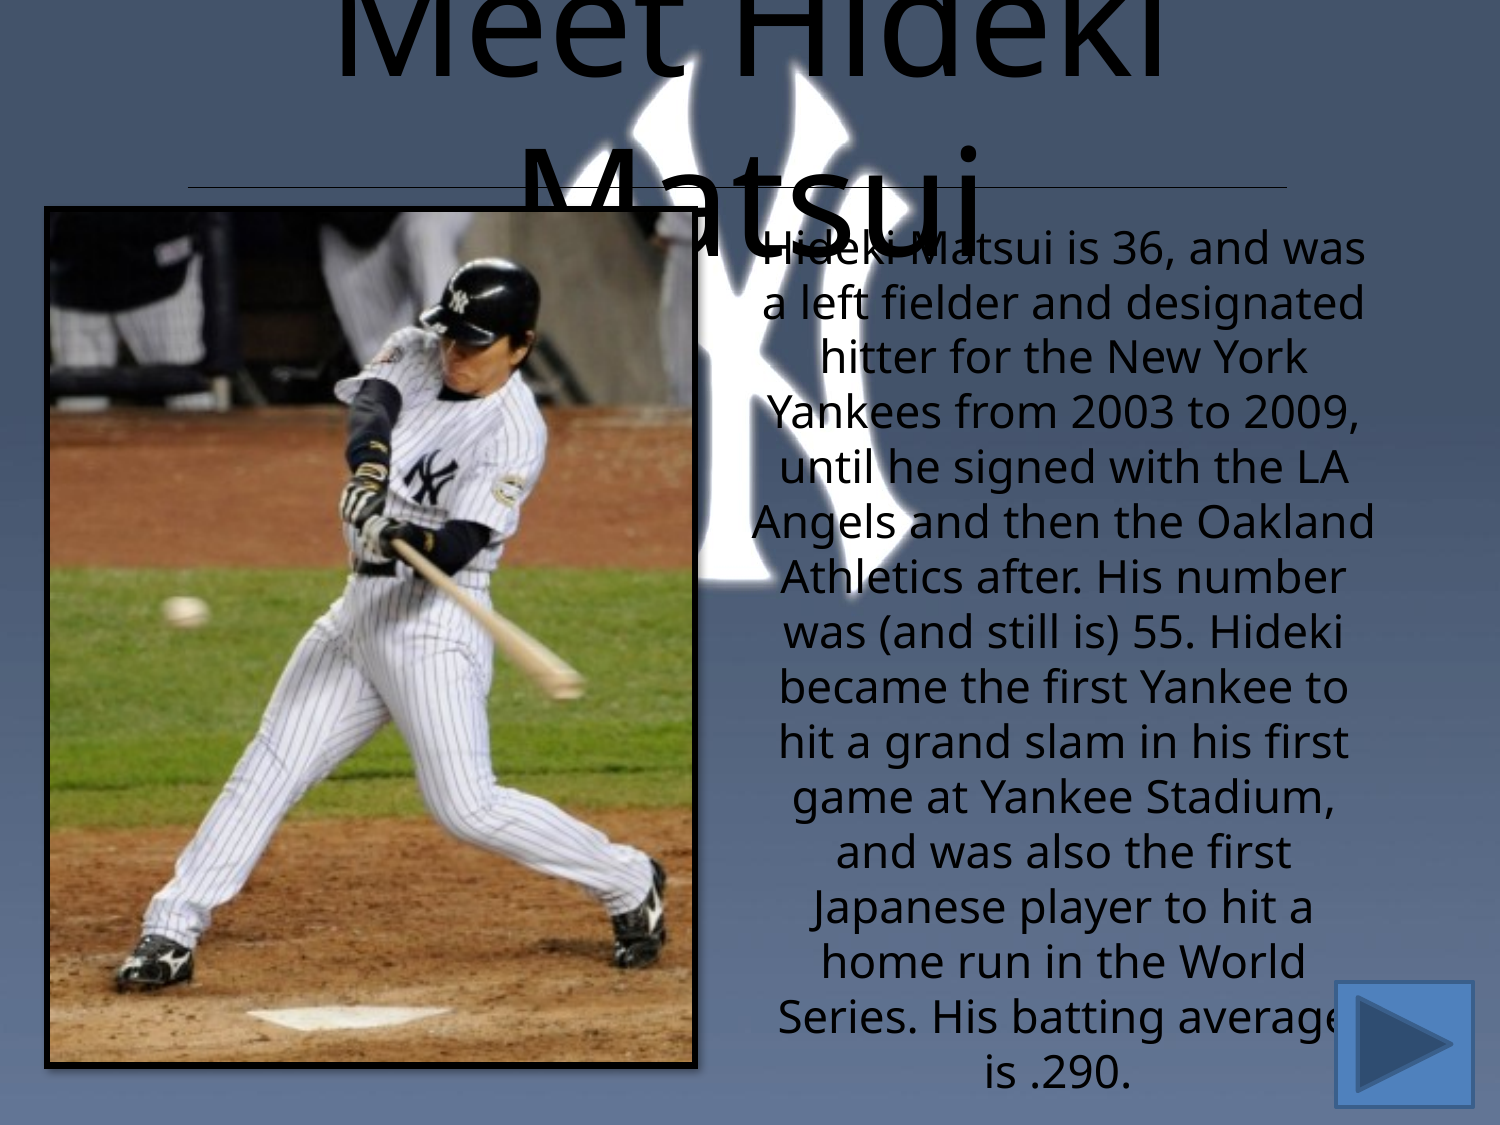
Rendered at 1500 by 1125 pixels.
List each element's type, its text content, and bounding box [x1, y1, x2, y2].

title Meet Hideki Matsui [75, 12, 1425, 200]
picture [0, 0, 1500, 1125]
text_box [1334, 980, 1475, 1109]
text_box Hideki Matsui is 36, and was a left fielder and designated hitter for the New York Yankees from 2003 to 2009, until he signed with the LA Angels and then the Oakland Athletics after. His number was (and still is) 55. Hideki became the first Yankee to hit a grand slam in his first game at Yankee Stadium, and was also the first Japanese player to hit a home run in the World Series. His batting average is .290. [732, 210, 1396, 1106]
